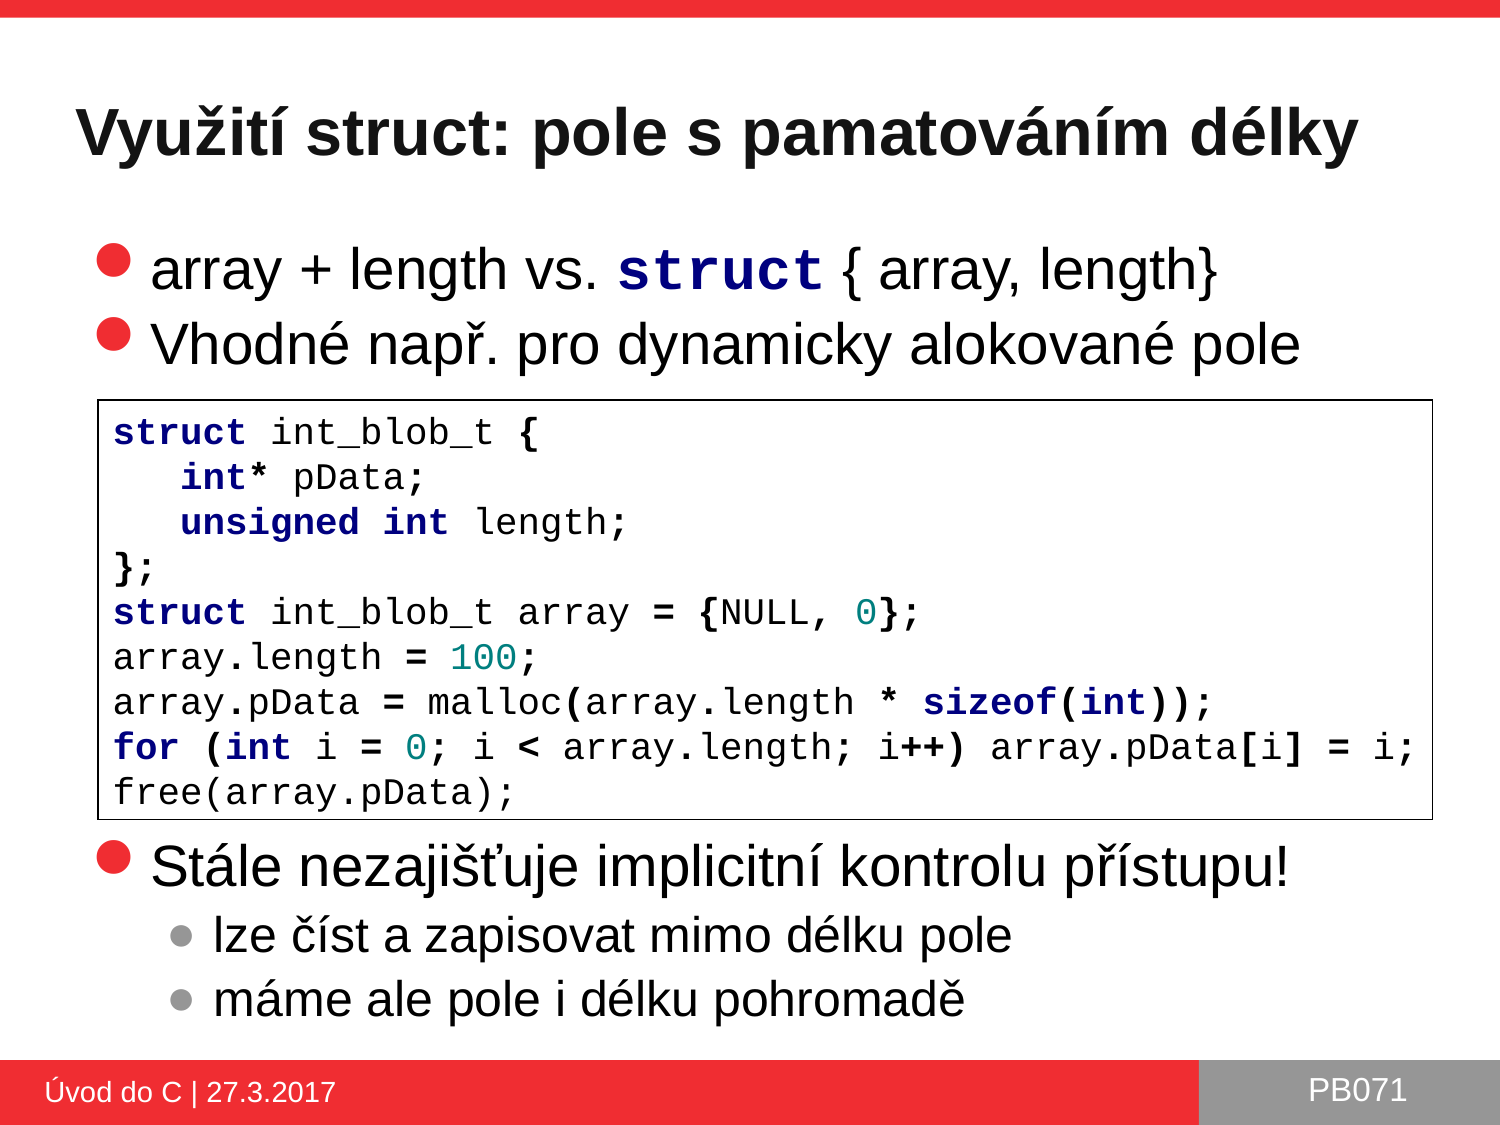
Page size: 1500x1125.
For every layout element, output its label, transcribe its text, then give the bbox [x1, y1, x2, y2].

list array + length vs. struct { array, length} Vhodné např. pro dynamicky alokované pole Stále nezajišťuje implicitní kontrolu přístupu! lze číst a zapisovat mimo délku pole máme ale pole i délku pohromadě [76, 231, 1459, 1063]
text_box struct int_blob_t { int* pData; unsigned int length; }; struct int_blob_t array = {NULL, 0}; array.length = 100; array.pData = malloc(array.length * sizeof(int)); for (int i = 0; i < array.length; i++) array.pData[i] = i; free(array.pData); [98, 399, 1433, 820]
title Využití struct: pole s pamatováním délky [75, 45, 1471, 208]
footer Úvod do C | 27.3.2017 [29, 1065, 1199, 1125]
